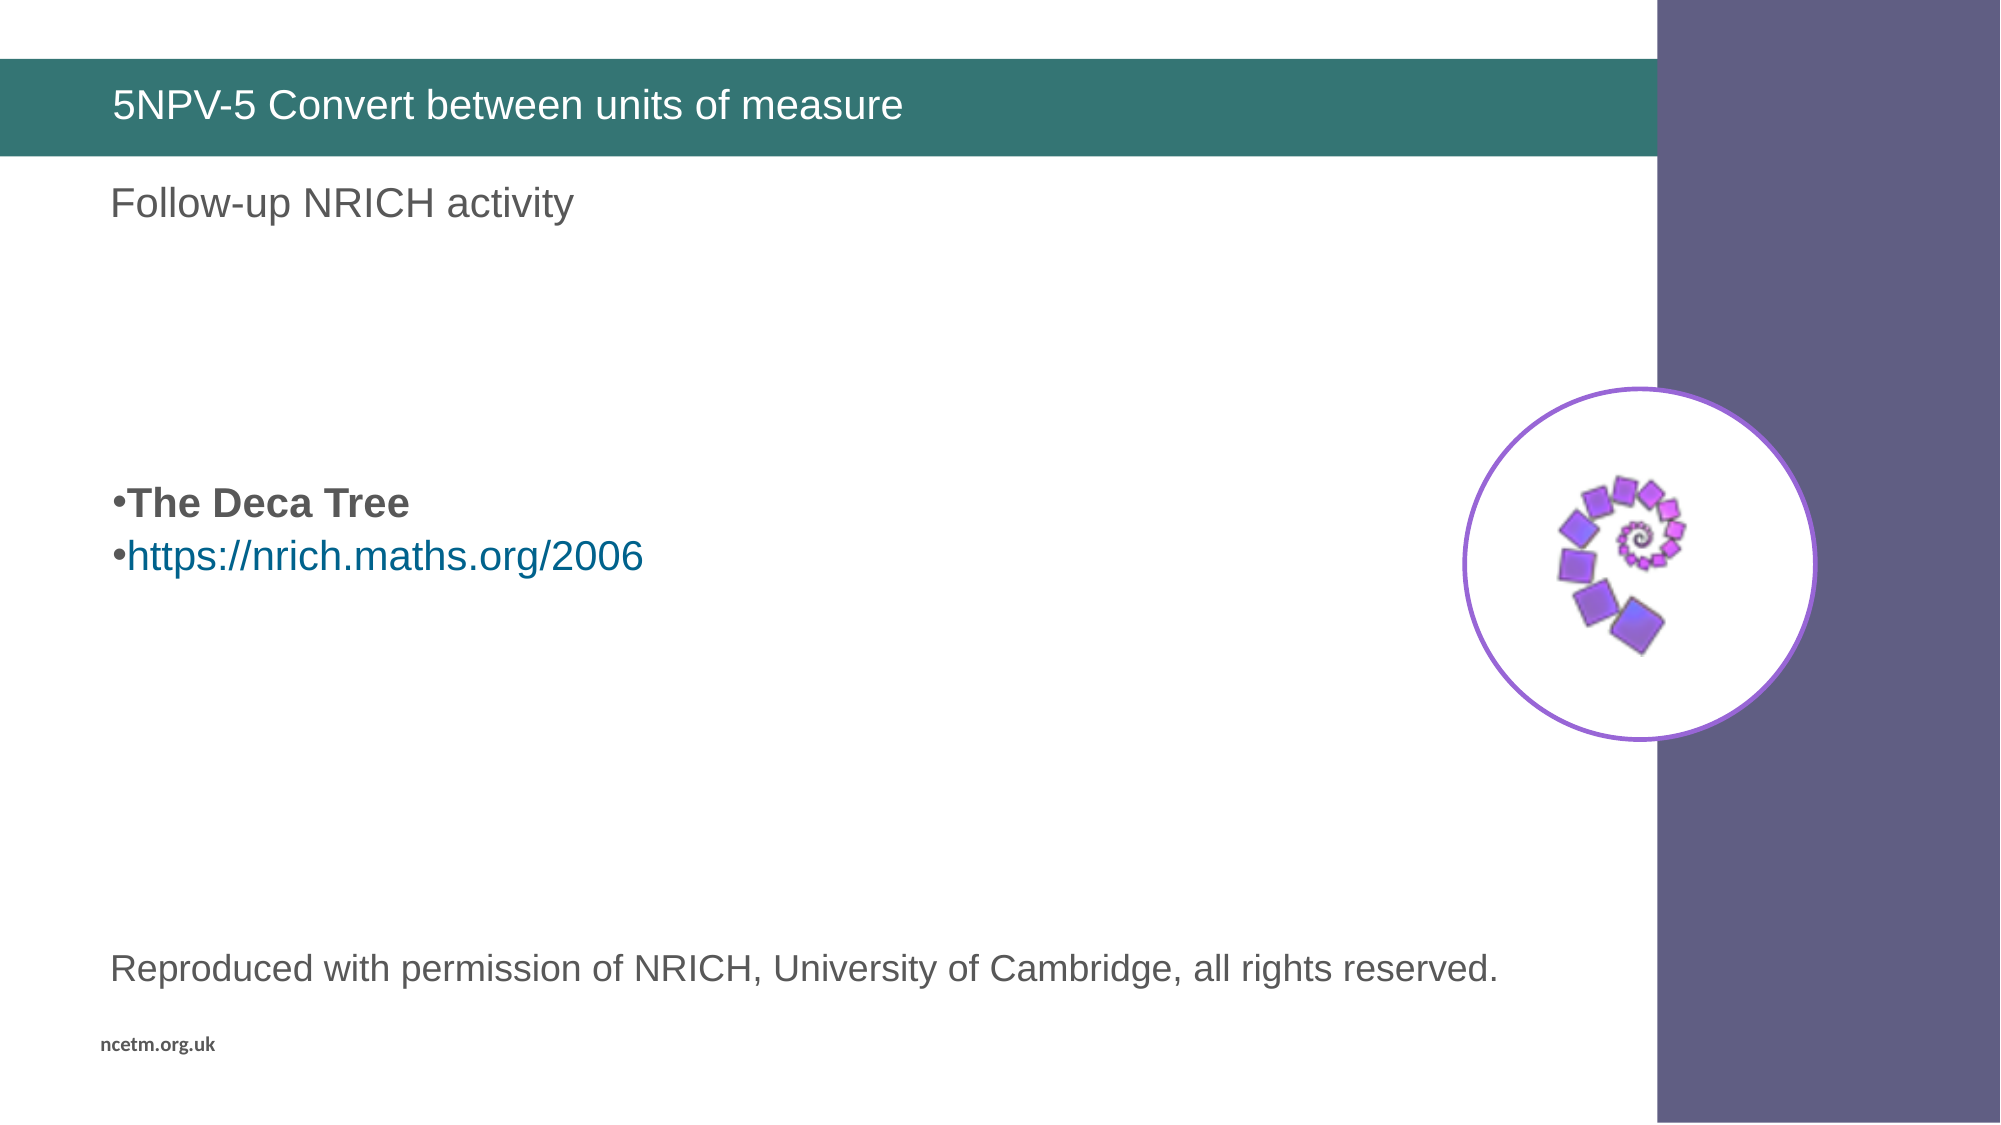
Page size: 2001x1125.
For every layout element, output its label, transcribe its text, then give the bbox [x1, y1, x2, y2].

picture [1556, 468, 1720, 657]
title 5NPV-5 Convert between units of measure [97, 76, 1945, 147]
list The Deca Tree https://nrich.maths.org/2006 [97, 255, 1394, 772]
